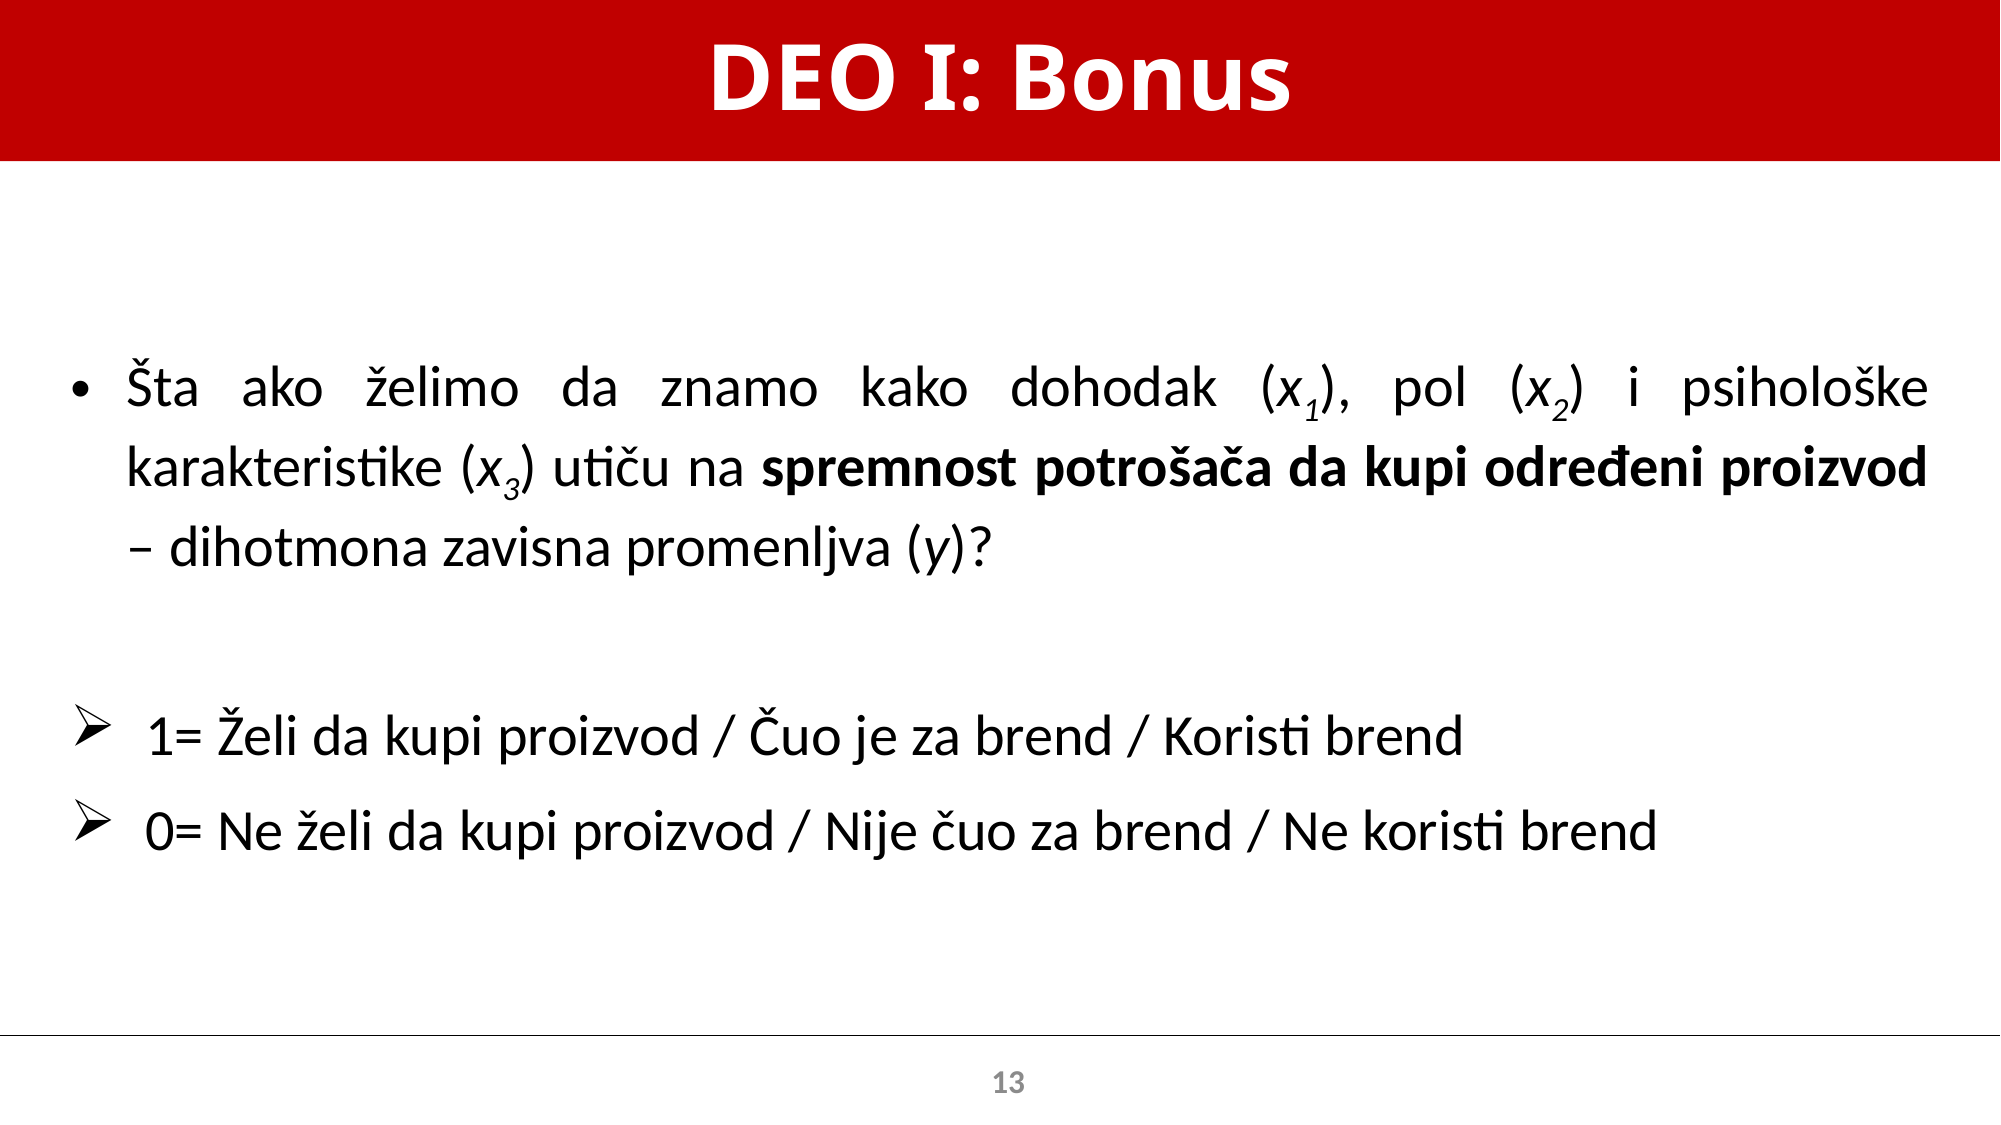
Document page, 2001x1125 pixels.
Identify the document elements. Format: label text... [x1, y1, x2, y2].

slide_number 13 [16, 1036, 2000, 1125]
text_box Šta ako želimo da znamo kako dohodak (x1), pol (x2) i psihološke karakteristike (x3) utiču na spremnost potrošača da kupi određeni proizvod – dihotmona zavisna promenljva (y)? 1= Želi da kupi proizvod / Čuo je za brend / Koristi brend 0= Ne želi da kupi proizvod / Nije čuo za brend / Ne koristi brend [55, 340, 1945, 870]
title DEO I: Bonus [0, 0, 2000, 162]
